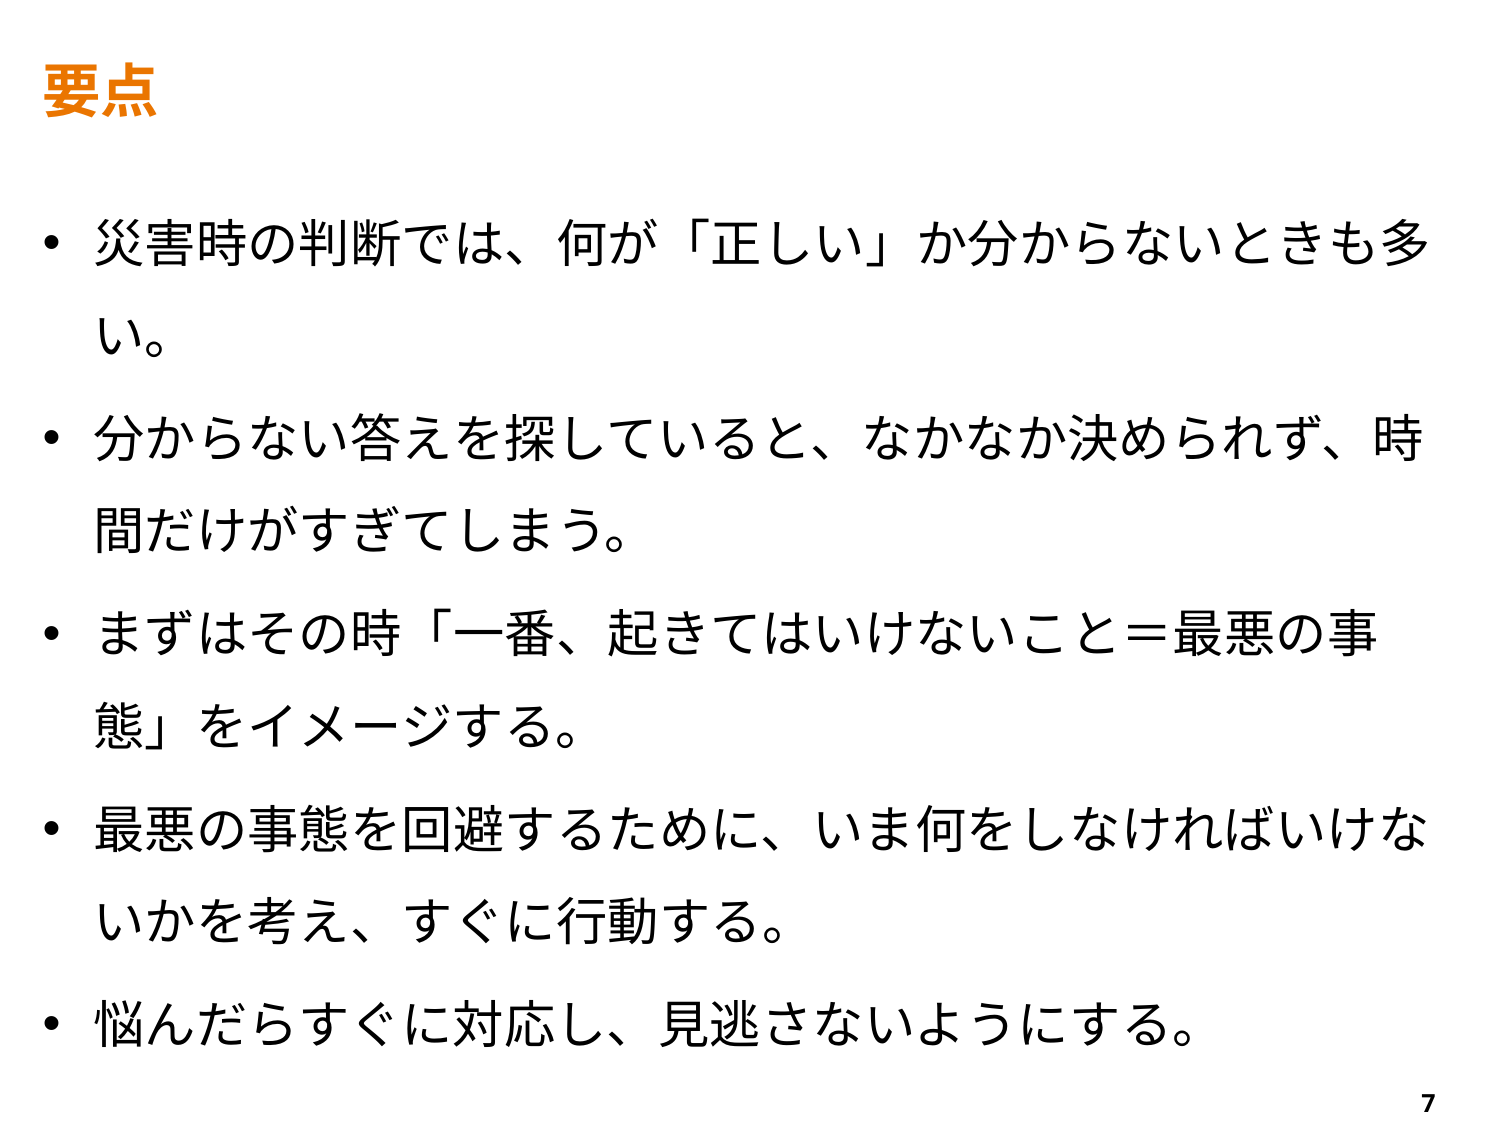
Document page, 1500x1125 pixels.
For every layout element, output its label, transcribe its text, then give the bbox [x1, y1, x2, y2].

title 要点 [27, 47, 1386, 131]
list 災害時の判断では、何が「正しい」か分からないときも多い。 分からない答えを探していると、なかなか決められず、時間だけがすぎてしまう。 まずはその時「一番、起きてはいけないこと＝最悪の事態」をイメージする。 最悪の事態を回避するために、いま何をしなければいけないかを考え、すぐに行動する。 悩んだらすぐに対応し、見逃さないようにする。 [27, 172, 1471, 1071]
slide_number 7 [1364, 1089, 1493, 1120]
